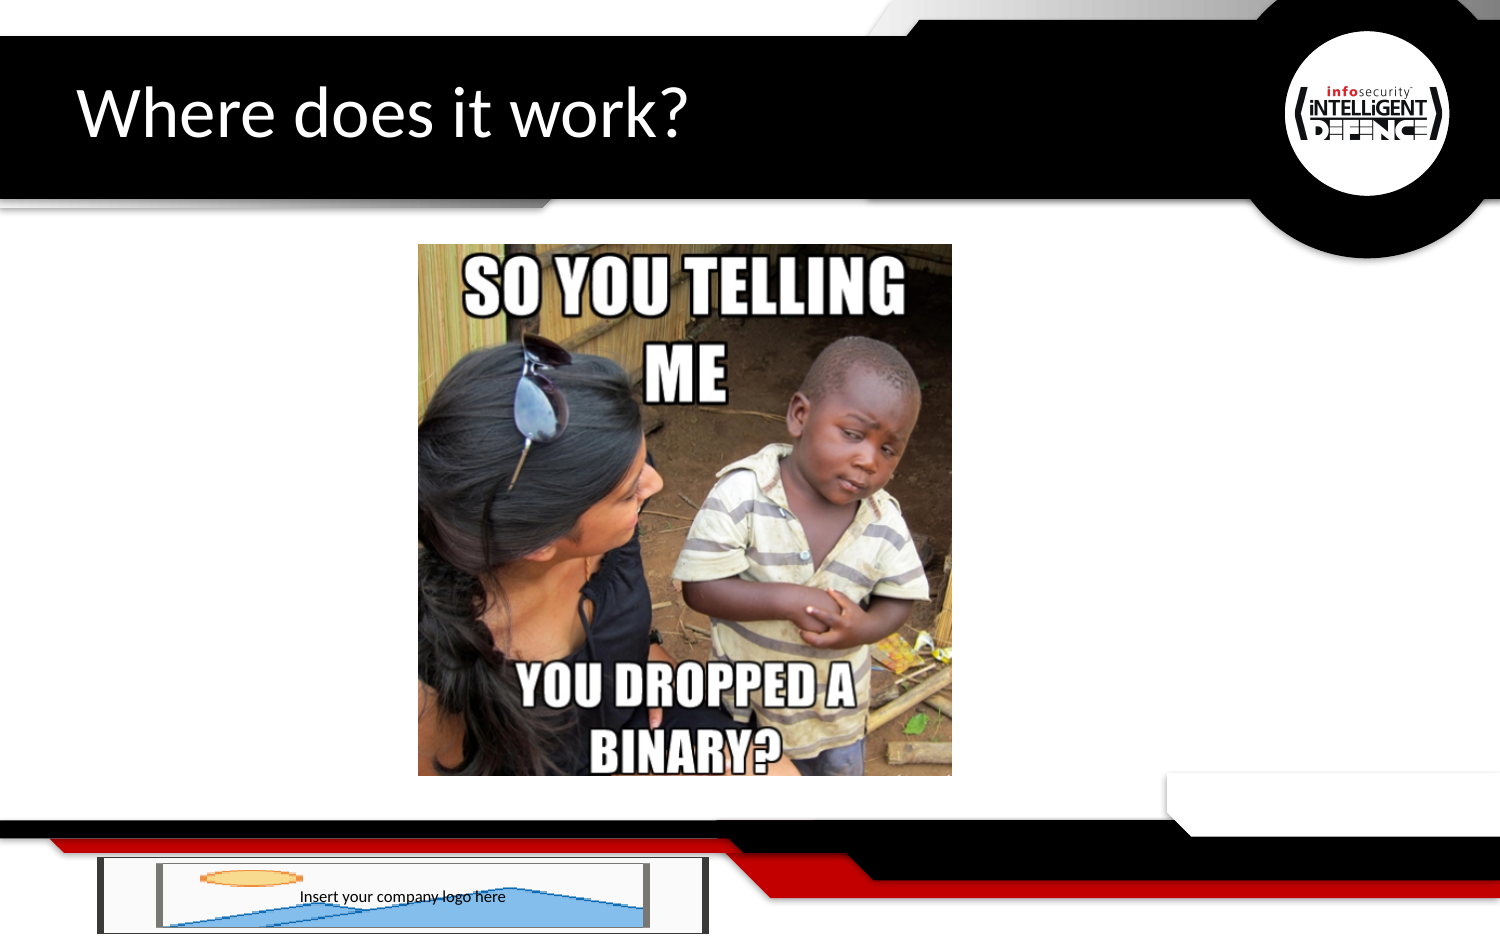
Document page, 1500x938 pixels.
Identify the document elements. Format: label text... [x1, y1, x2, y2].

picture [74, 853, 732, 938]
title Where does it work? [76, 38, 1199, 195]
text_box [418, 244, 952, 777]
